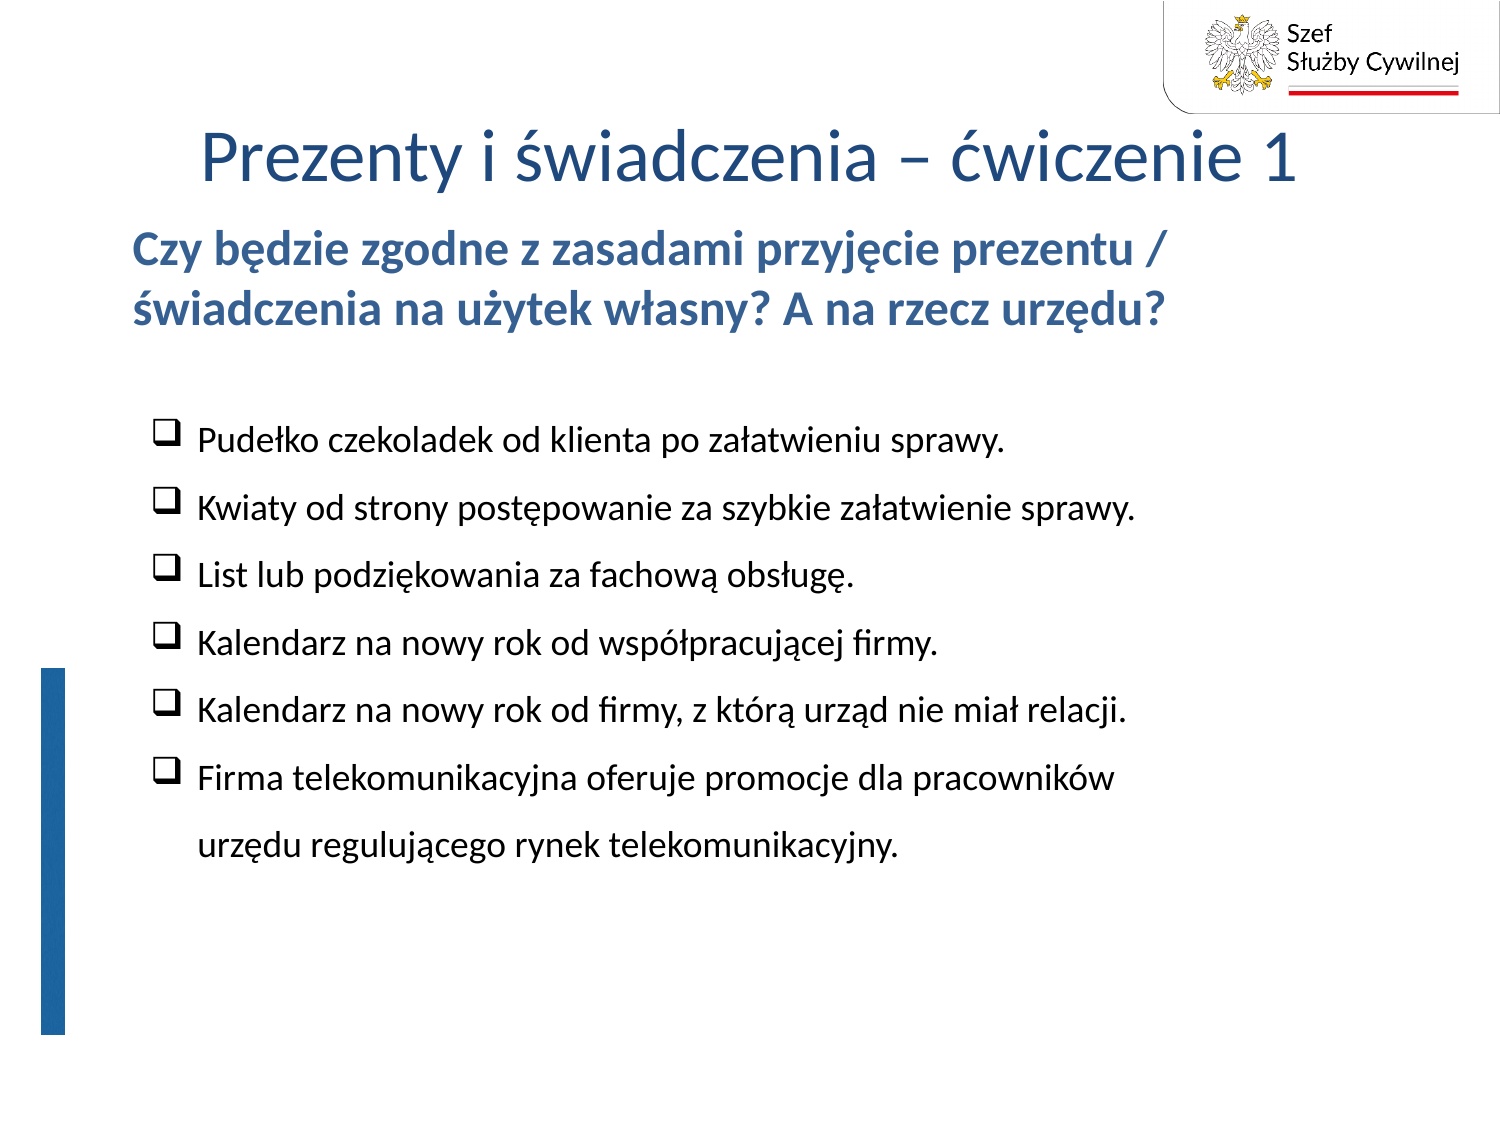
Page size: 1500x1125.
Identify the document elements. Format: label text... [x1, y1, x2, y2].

picture [41, 668, 65, 1035]
text_box Czy będzie zgodne z zasadami przyjęcie prezentu / świadczenia na użytek własny? A na rzecz urzędu? [117, 208, 1382, 343]
picture [1163, 0, 1500, 114]
title Prezenty i świadczenia – ćwiczenie 1 [100, 98, 1400, 223]
text_box Pudełko czekoladek od klienta po załatwieniu sprawy. Kwiaty od strony postępowanie za szybkie załatwienie sprawy. List lub podziękowania za fachową obsługę. Kalendarz na nowy rok od współpracującej firmy. Kalendarz na nowy rok od firmy, z którą urząd nie miał relacji. Firma telekomunikacyjna oferuje promocje dla pracowników urzędu regulującego rynek telekomunikacyjny. [135, 385, 1235, 918]
